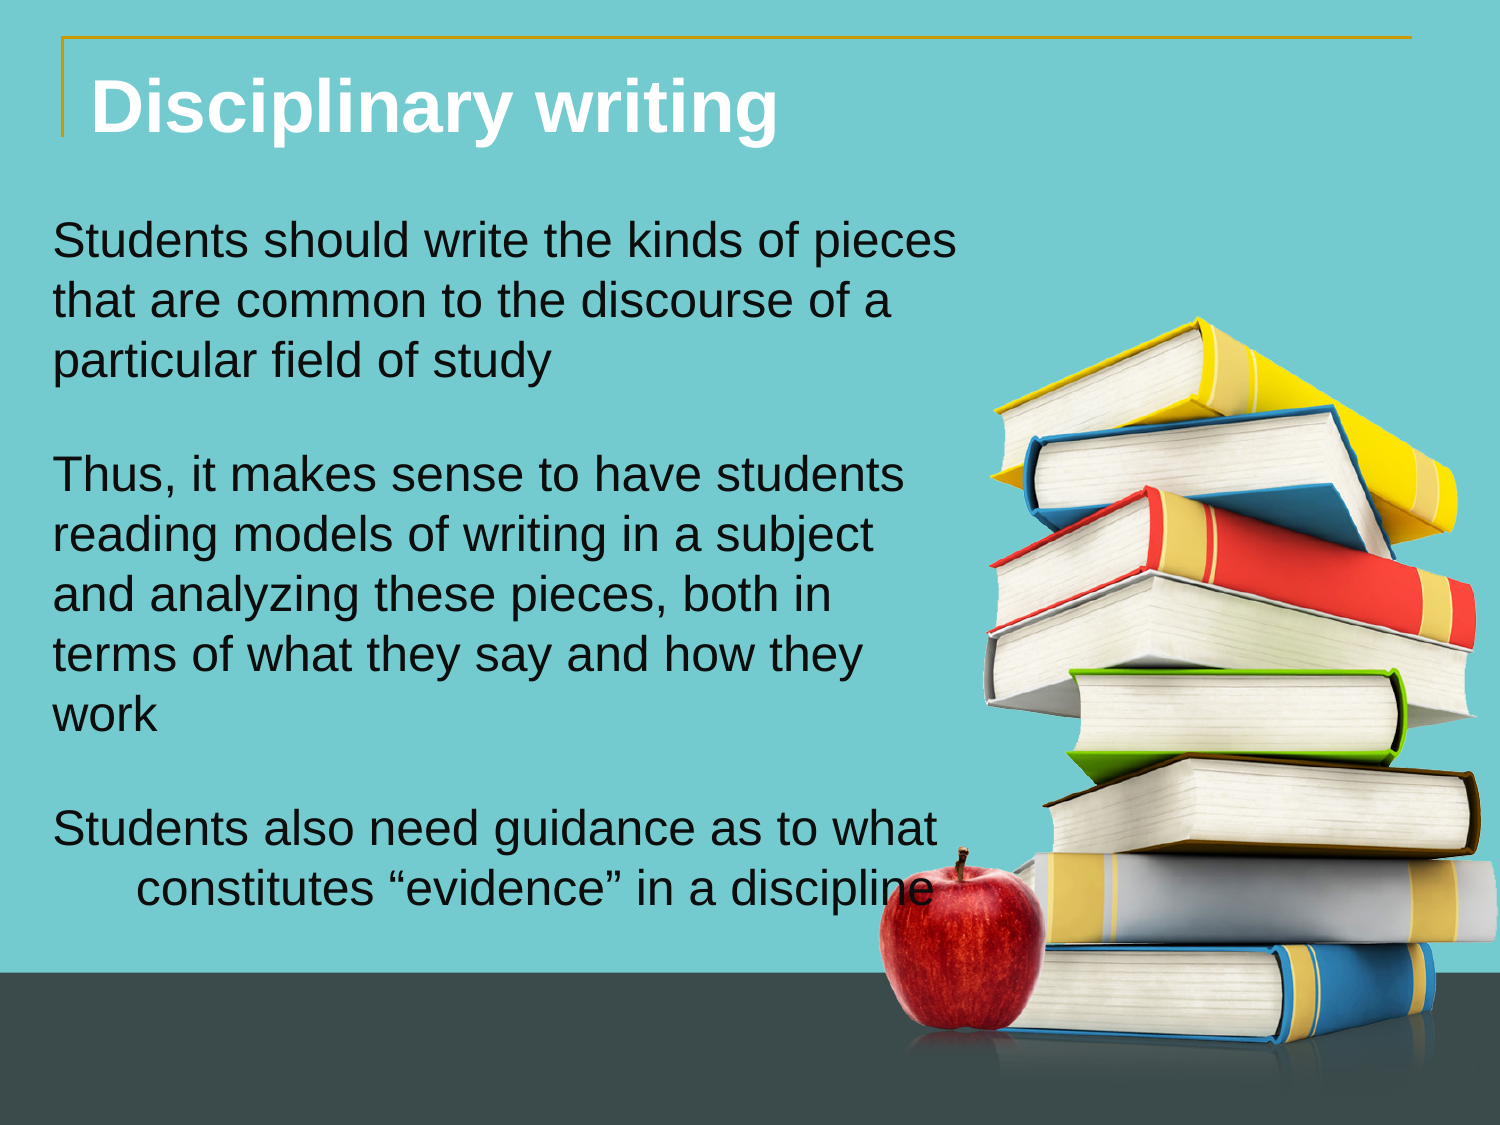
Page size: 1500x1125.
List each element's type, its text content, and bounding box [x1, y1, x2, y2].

list Disciplinary writing [74, 49, 1376, 238]
text_box Students should write the kinds of pieces that are common to the discourse of a particular field of study Thus, it makes sense to have students reading models of writing in a subject and analyzing these pieces, both in terms of what they say and how they work Students also need guidance as to what constitutes “evidence” in a discipline [37, 199, 975, 1043]
picture [878, 316, 1500, 1094]
